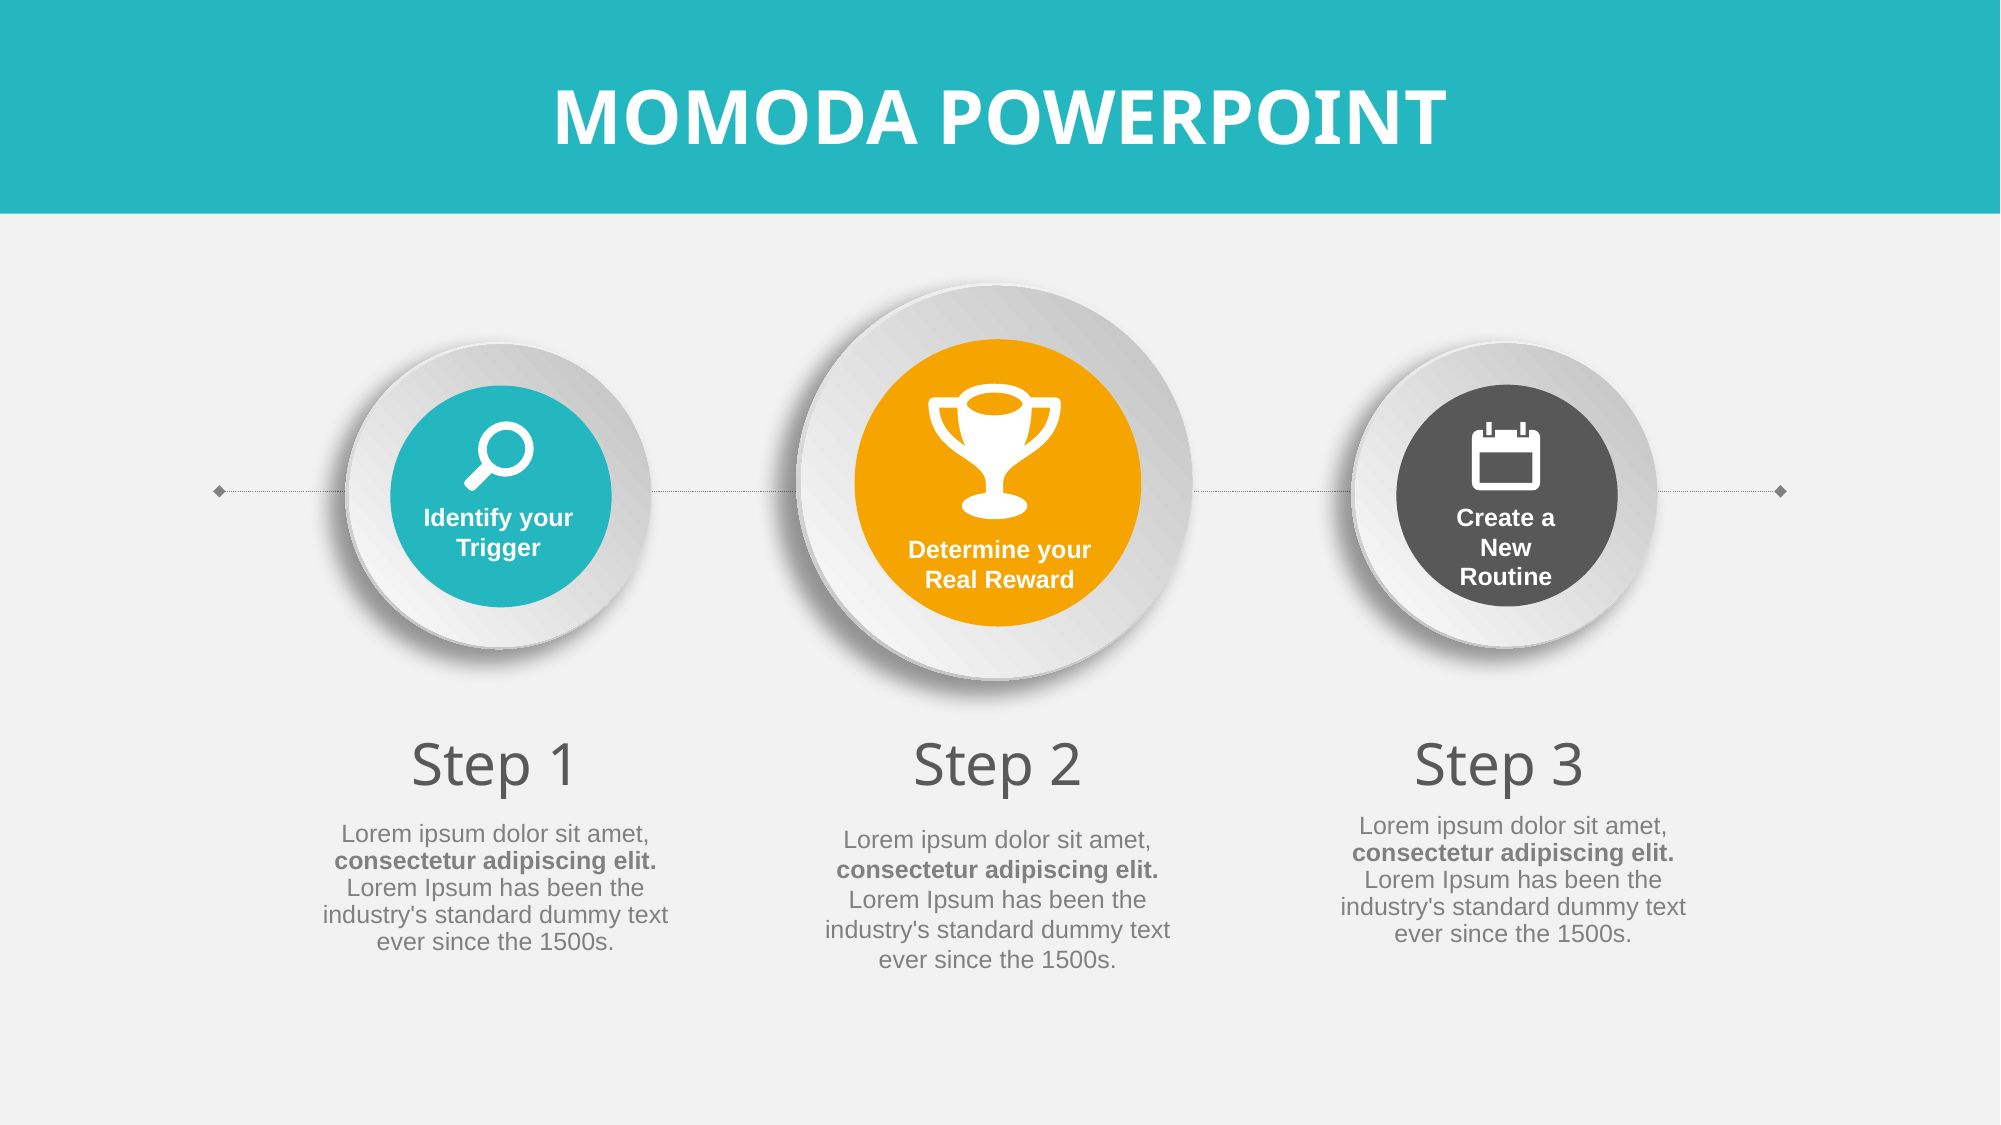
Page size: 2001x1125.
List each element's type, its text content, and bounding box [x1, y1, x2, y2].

text_box Lorem ipsum dolor sit amet, consectetur adipiscing elit. Lorem Ipsum has been the industry's standard dummy text ever since the 1500s. [783, 813, 1213, 974]
text_box Step 1 [266, 716, 725, 807]
text_box Lorem ipsum dolor sit amet, consectetur adipiscing elit. Lorem Ipsum has been the industry's standard dummy text ever since the 1500s. [281, 813, 711, 974]
text_box [0, 0, 2000, 215]
text_box Step 3 [1270, 716, 1729, 807]
text_box MOMODA POWERPOINT [536, 61, 1464, 167]
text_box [796, 282, 1194, 681]
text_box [1351, 341, 1658, 649]
text_box Lorem ipsum dolor sit amet, consectetur adipiscing elit. Lorem Ipsum has been the industry's standard dummy text ever since the 1500s. [1298, 805, 1729, 966]
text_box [345, 342, 652, 650]
text_box Step 2 [768, 716, 1228, 807]
